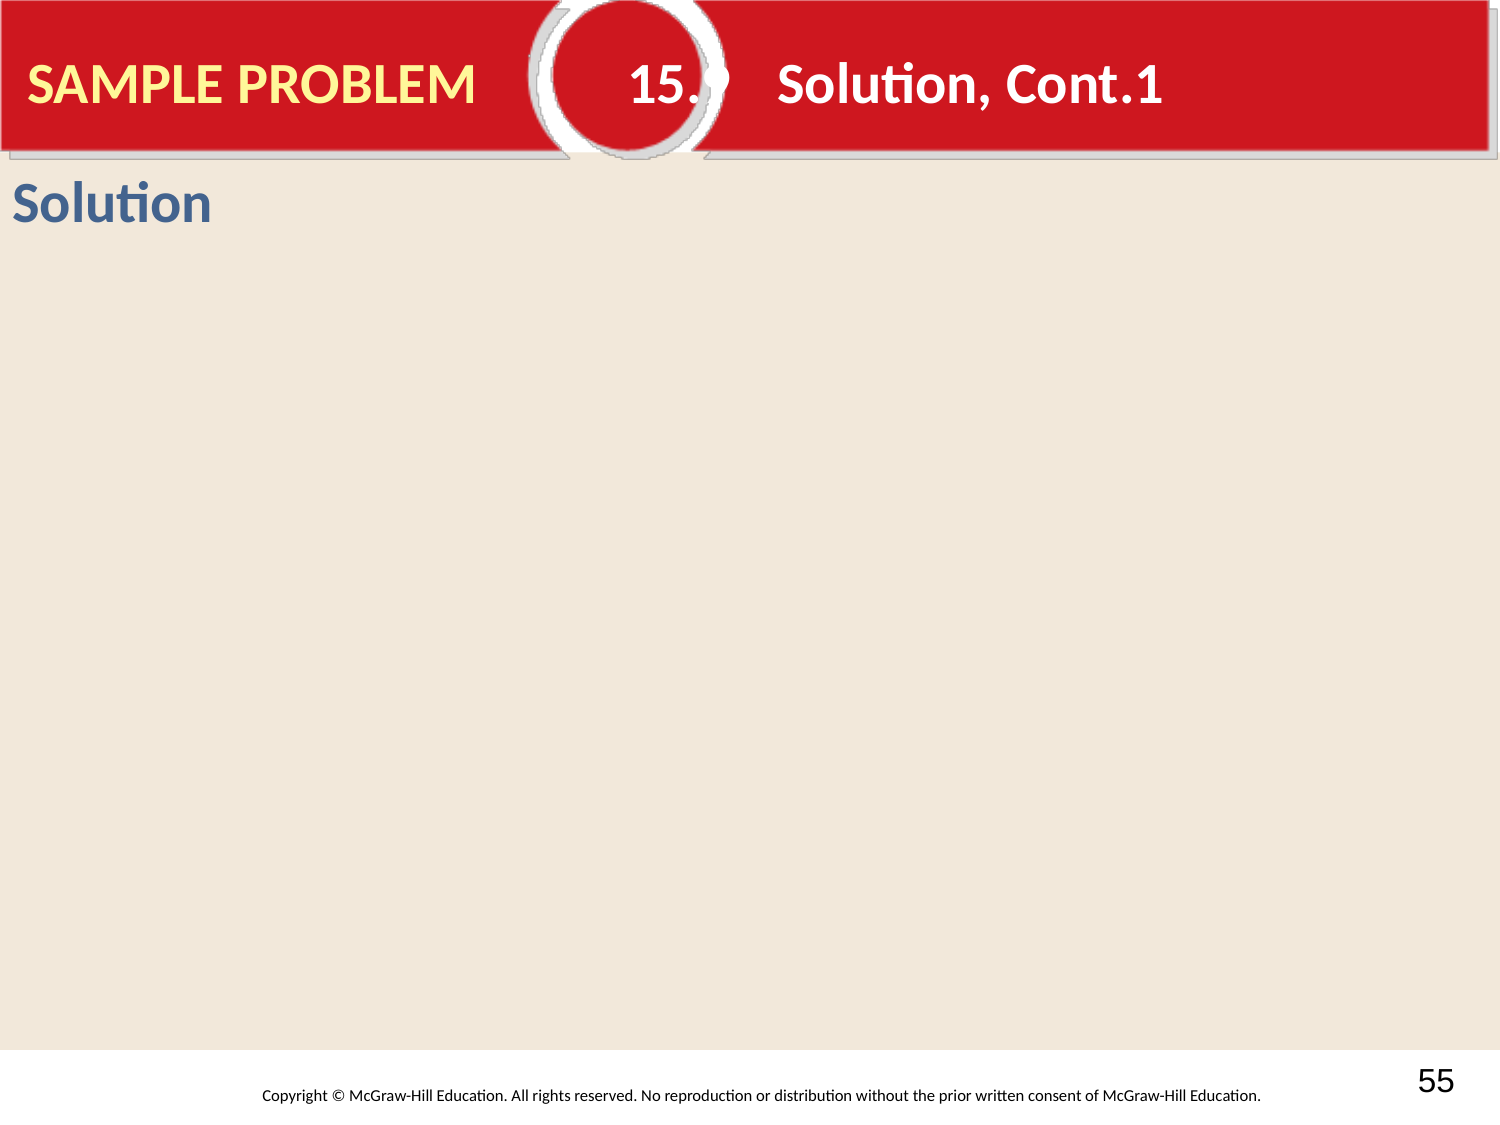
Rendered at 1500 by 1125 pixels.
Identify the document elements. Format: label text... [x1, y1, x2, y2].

title SAMPLE PROBLEM 15.9 Solution, Cont.1 [12, 37, 1475, 125]
list Solution [0, 156, 1463, 269]
picture [0, 0, 1500, 162]
